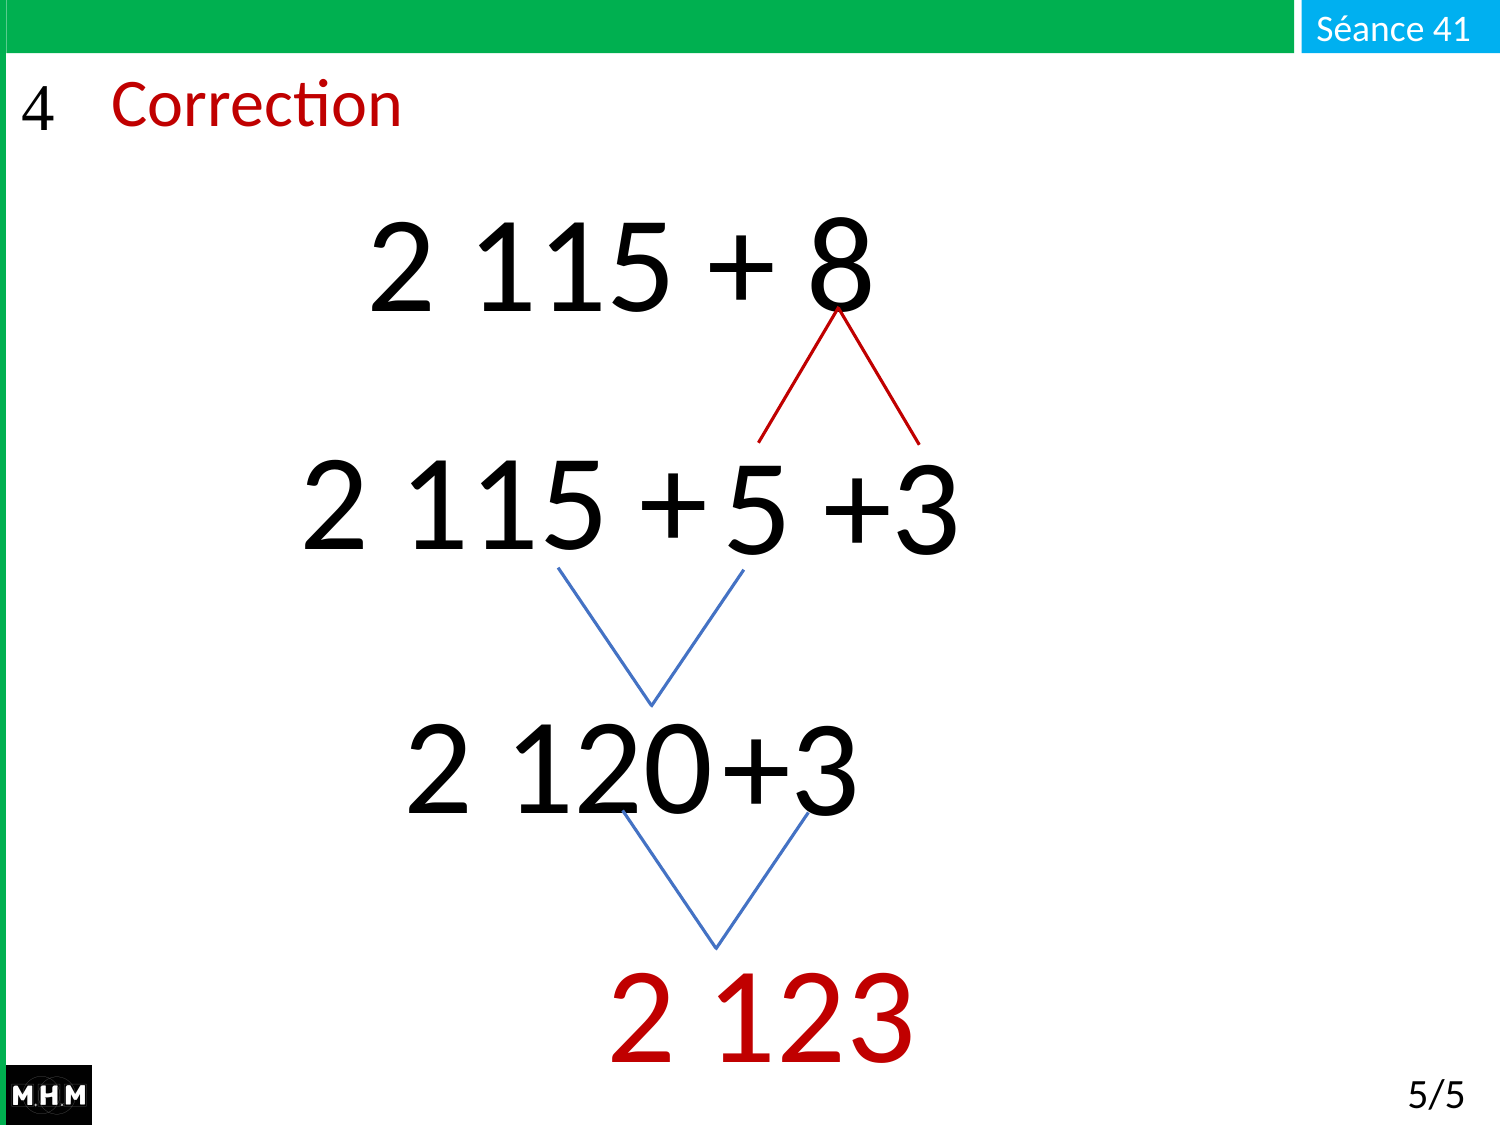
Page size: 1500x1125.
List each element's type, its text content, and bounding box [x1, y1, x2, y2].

text_box +3 [707, 670, 981, 850]
text_box 2 123 [591, 918, 981, 1098]
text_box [558, 567, 744, 707]
title Correction [96, 60, 1391, 150]
text_box 5 +3 [744, 409, 1171, 590]
list 5/5 [1373, 1064, 1500, 1125]
picture [6, 1065, 92, 1125]
text_box 2 120 [388, 669, 707, 849]
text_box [758, 306, 920, 445]
text_box 2 115 + 8 [351, 166, 924, 346]
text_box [622, 810, 809, 950]
text_box 2 115 + [284, 404, 766, 585]
